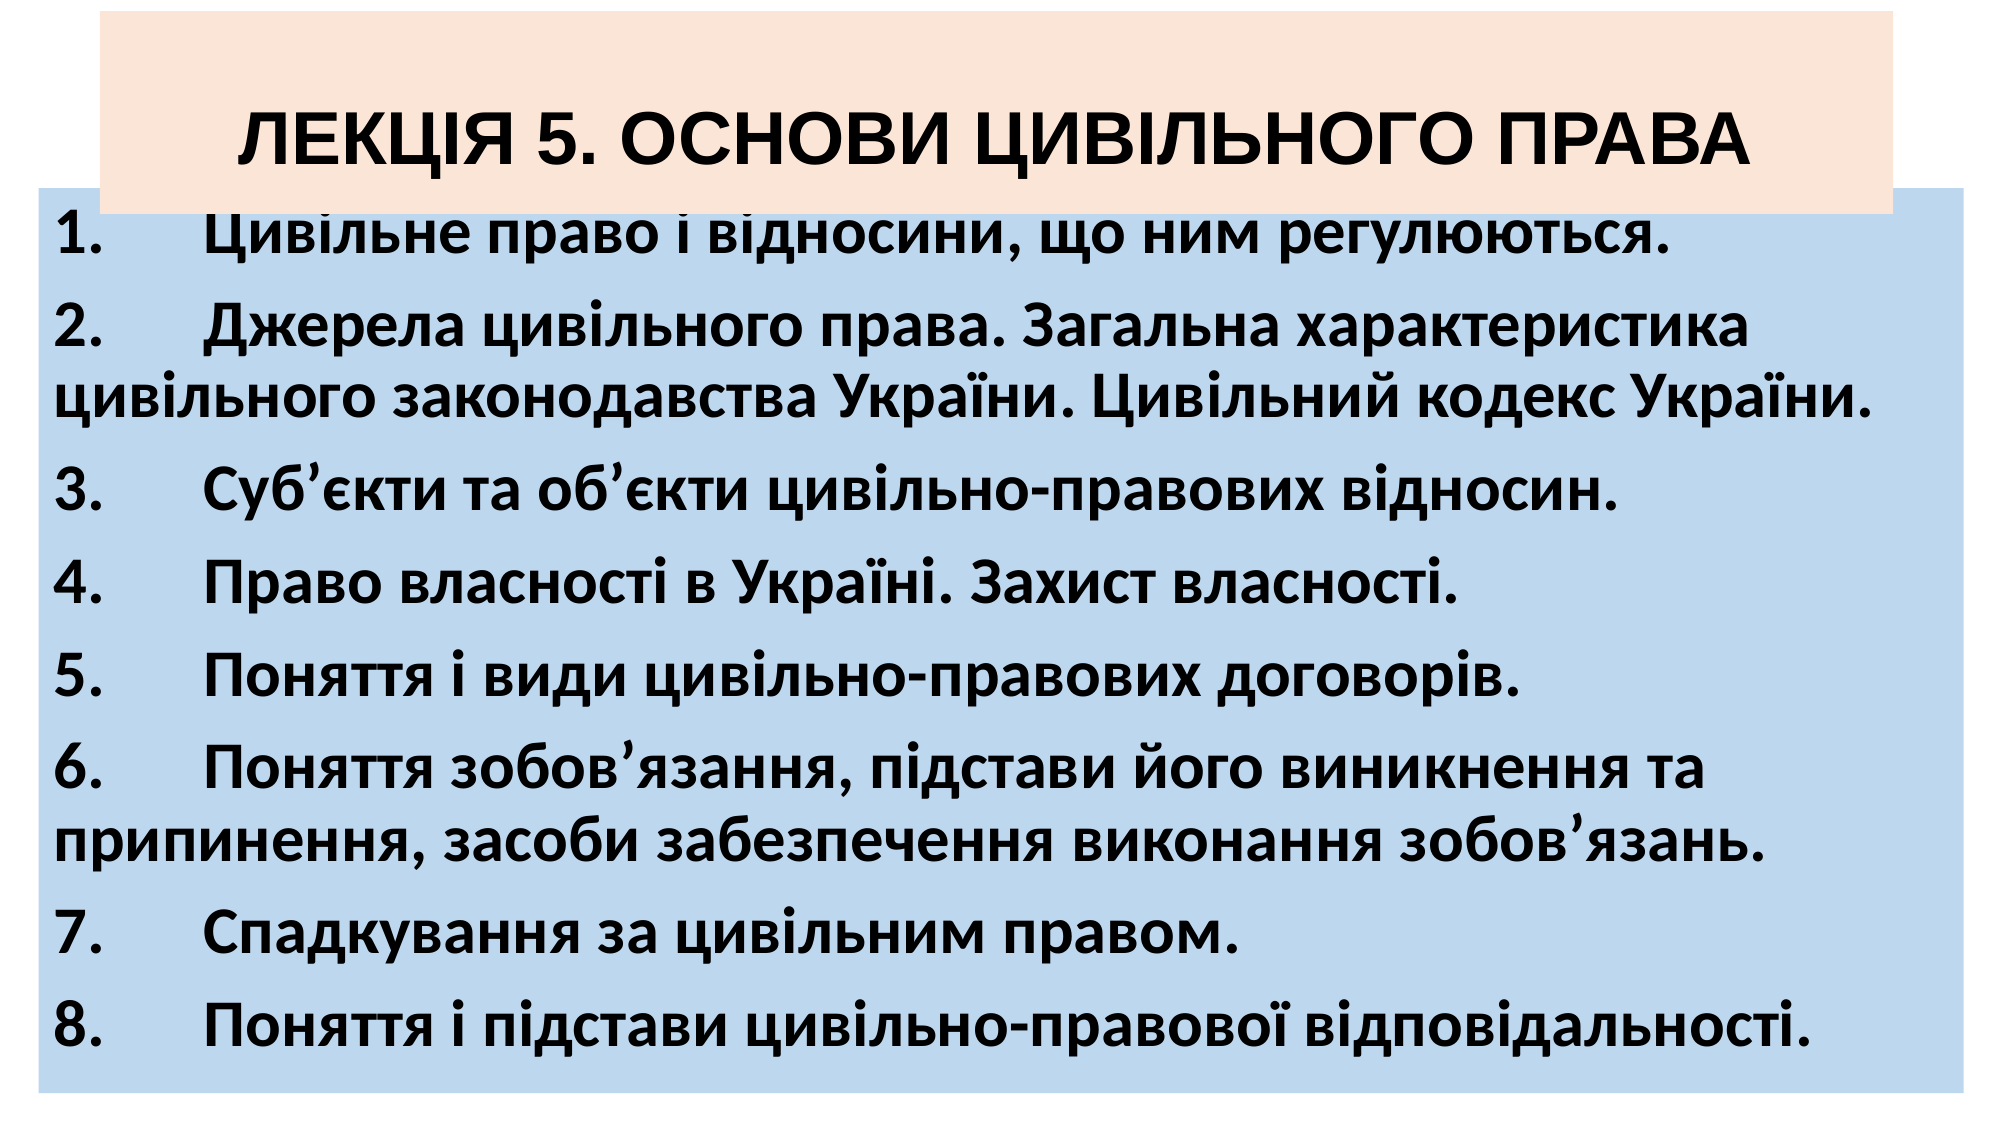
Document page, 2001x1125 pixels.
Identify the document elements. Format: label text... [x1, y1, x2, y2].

title ЛЕКЦІЯ 5. ОСНОВИ ЦИВІЛЬНОГО ПРАВА [99, 11, 1894, 214]
subtitle 1. Цивільне право і відносини, що ним регулюються. 2. Джерела цивільного права. Загальна характеристика цивільного законодавства України. Цивільний кодекс України. 3. Суб’єкти та об’єкти цивільно-правових відносин. 4. Право власності в Україні. Захист власності. 5. Поняття і види цивільно-правових договорів. 6. Поняття зобов’язання, підстави його виникнення та припинення, засоби забезпечення виконання зобов’язань. 7. Спадкування за цивільним правом. 8. Поняття і підстави цивільно-правової відповідальності. [38, 188, 1964, 1094]
